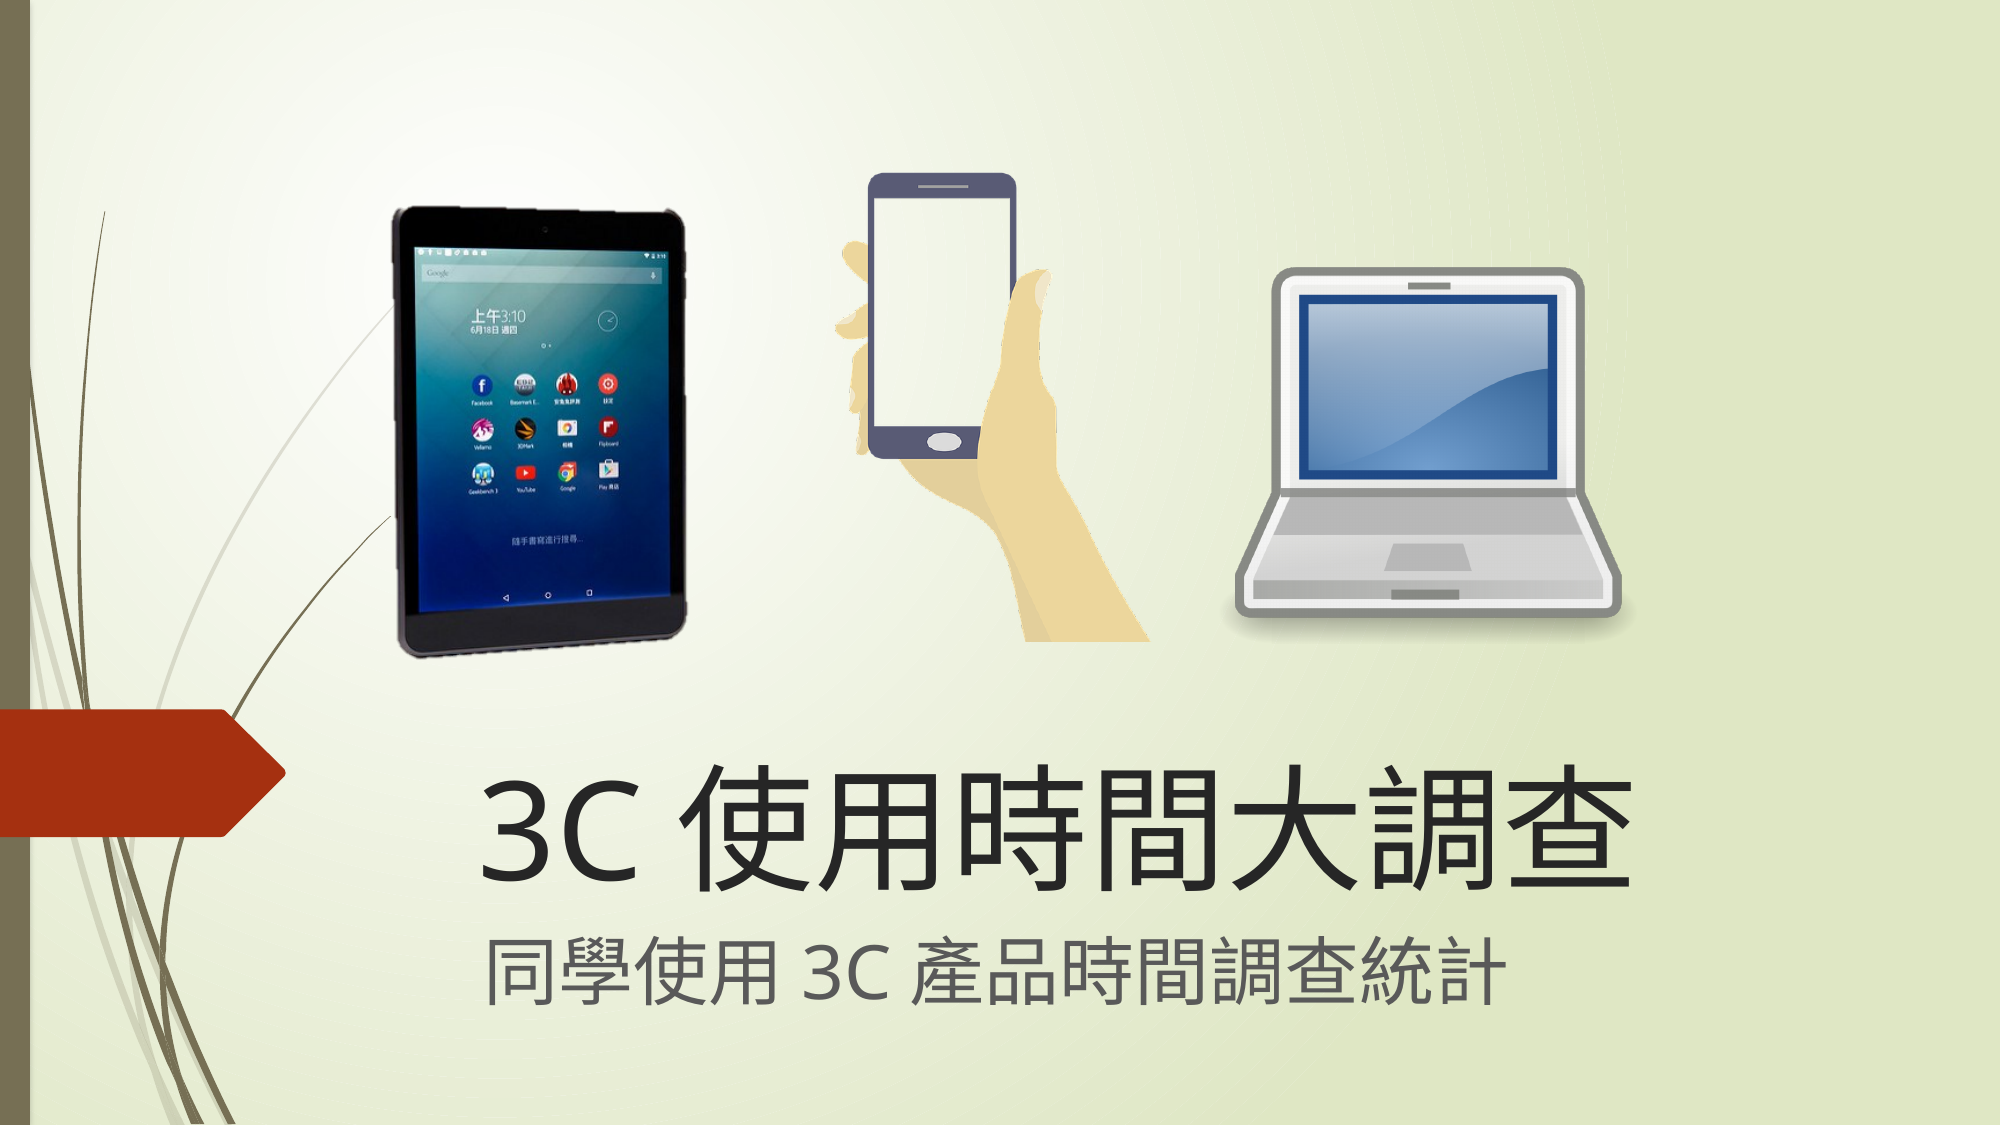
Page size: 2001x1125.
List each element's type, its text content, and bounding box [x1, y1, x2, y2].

picture [1206, 230, 1649, 673]
picture [815, 147, 1160, 642]
title 3C使用時間大調查 [462, 667, 1696, 916]
subtitle 同學使用3C產品時間調查統計 [468, 916, 1541, 1026]
picture [379, 192, 702, 666]
